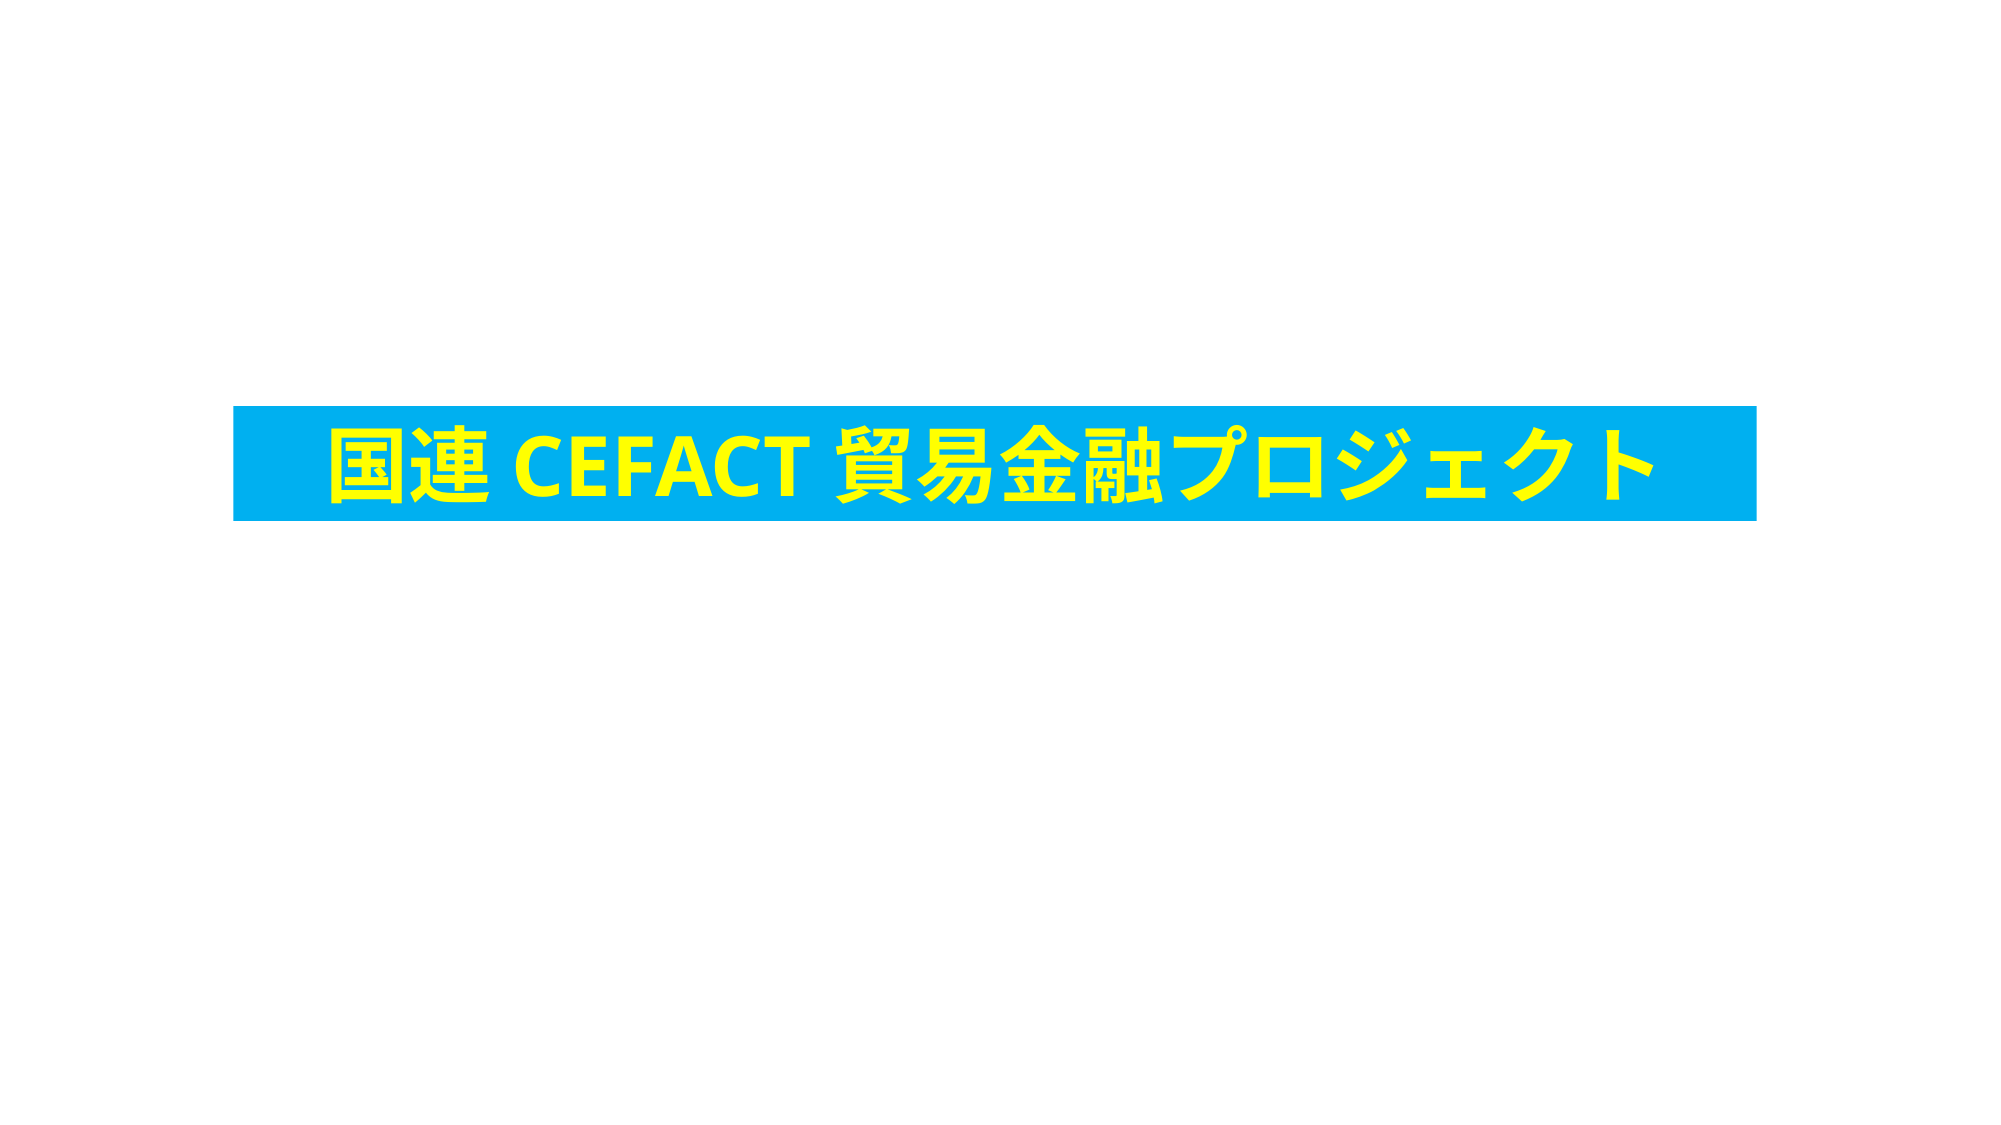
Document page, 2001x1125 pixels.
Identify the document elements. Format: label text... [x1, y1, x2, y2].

text_box 国連CEFACT貿易金融プロジェクト [233, 406, 1757, 521]
